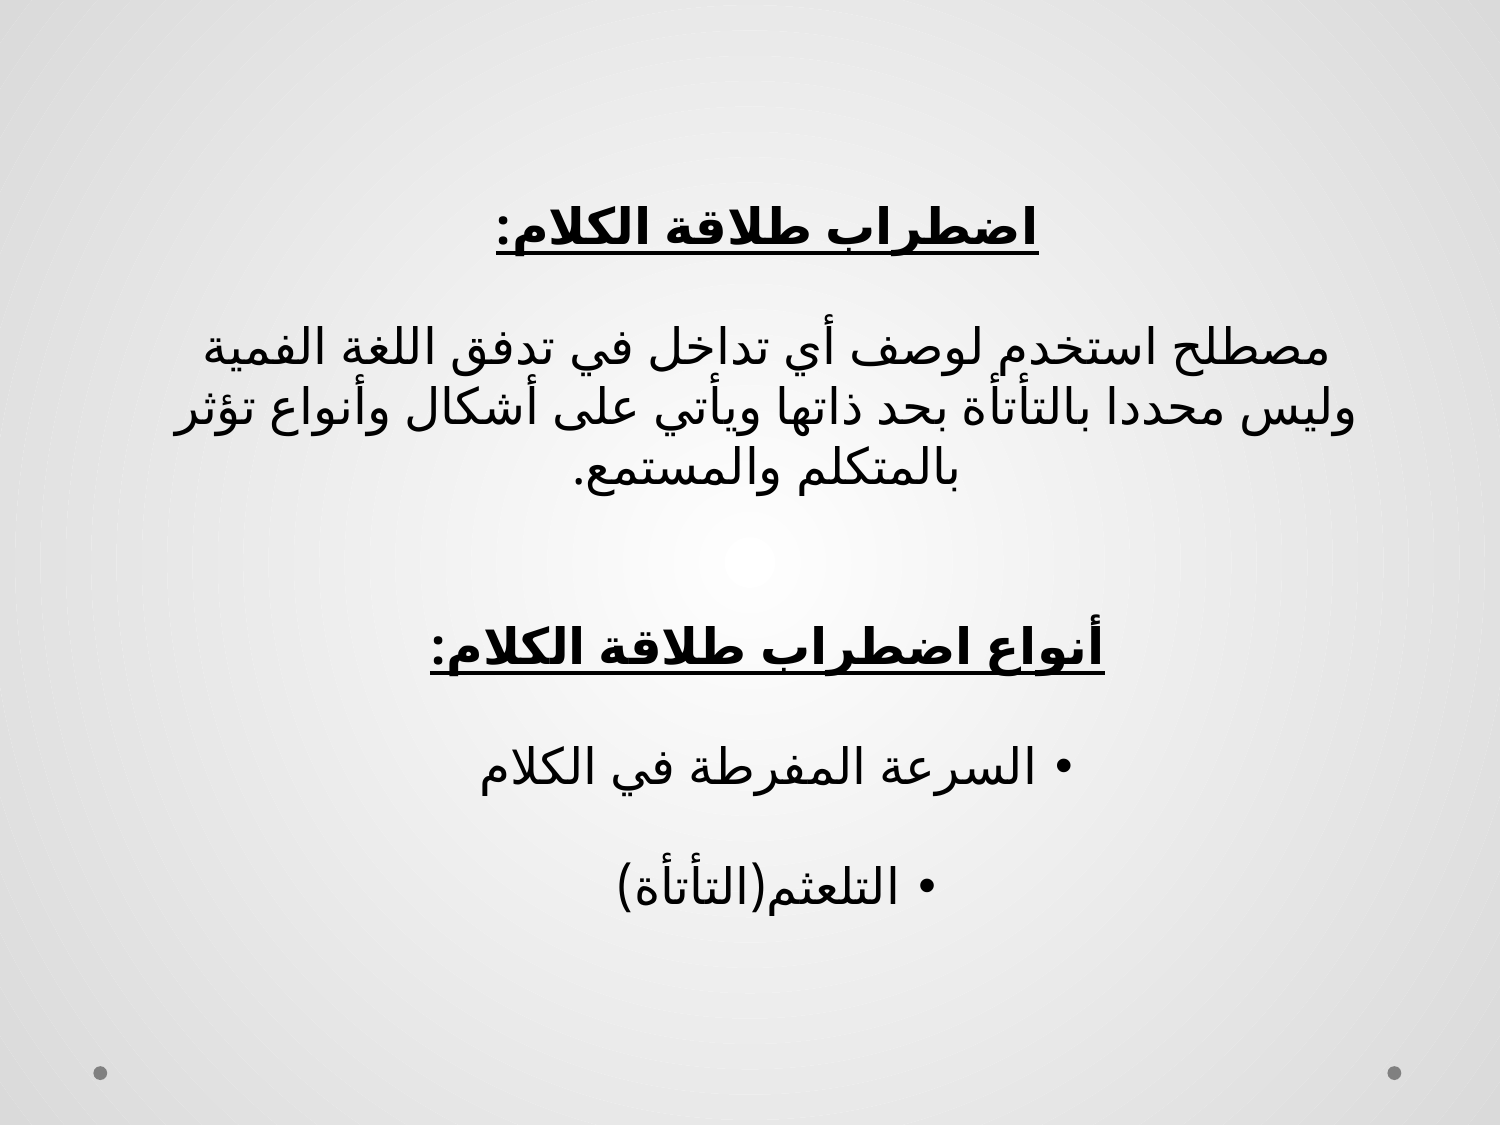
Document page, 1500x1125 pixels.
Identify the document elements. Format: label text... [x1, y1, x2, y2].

text_box اضطراب طلاقة الكلام: مصطلح استخدم لوصف أي تداخل في تدفق اللغة الفمية وليس محددا بالتأتأة بحد ذاتها ويأتي على أشكال وأنواع تؤثر بالمتكلم والمستمع. أنواع اضطراب طلاقة الكلام: السرعة المفرطة في الكلام التلعثم(التأتأة) [147, 187, 1387, 983]
